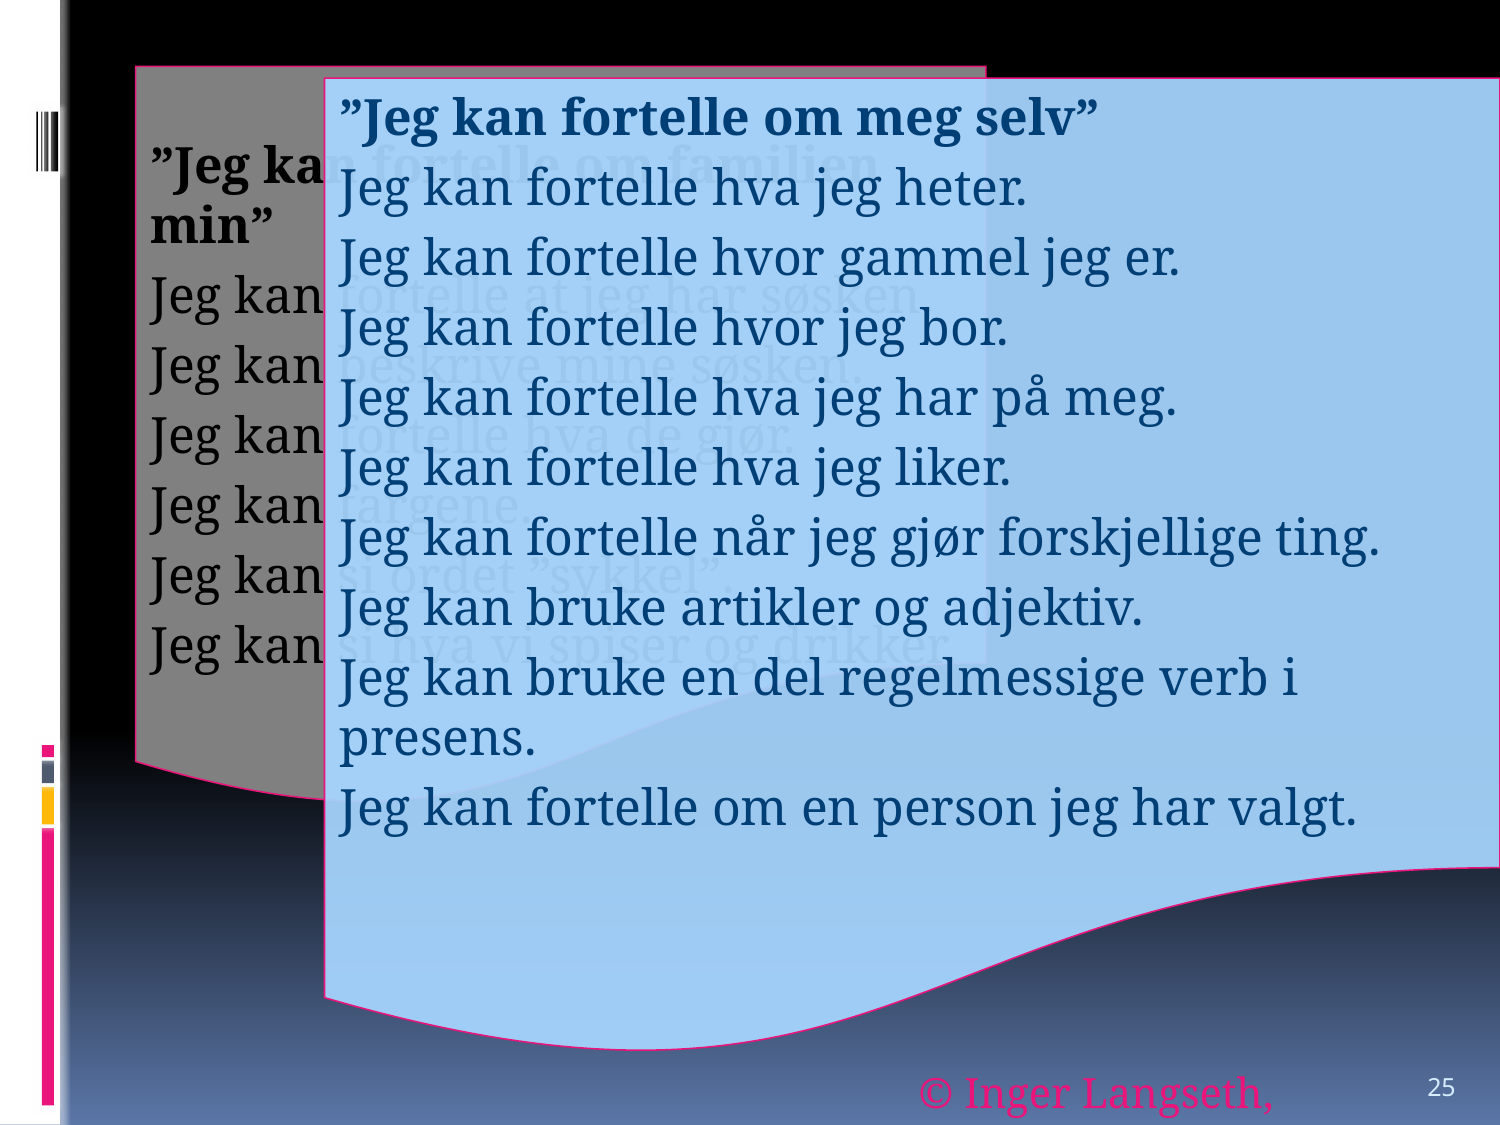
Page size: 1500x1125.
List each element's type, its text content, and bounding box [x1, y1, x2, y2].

slide_number 25 [1412, 1052, 1488, 1059]
text_box ”Jeg kan fortelle om familien min” Jeg kan fortelle at jeg har søsken. Jeg kan beskrive mine søsken. Jeg kan fortelle hva de gjør. Jeg kan fargene. Jeg kan si ordet ”sykkel”. Jeg kan si hva vi spiser og drikker. [135, 66, 986, 800]
text_box © Inger Langseth, Brundalen vgs [903, 1059, 1500, 1125]
text_box ”Jeg kan fortelle om meg selv” Jeg kan fortelle hva jeg heter. Jeg kan fortelle hvor gammel jeg er. Jeg kan fortelle hvor jeg bor. Jeg kan fortelle hva jeg har på meg. Jeg kan fortelle hva jeg liker. Jeg kan fortelle når jeg gjør forskjellige ting. Jeg kan bruke artikler og adjektiv. Jeg kan bruke en del regelmessige verb i presens. Jeg kan fortelle om en person jeg har valgt. [324, 78, 1500, 1051]
